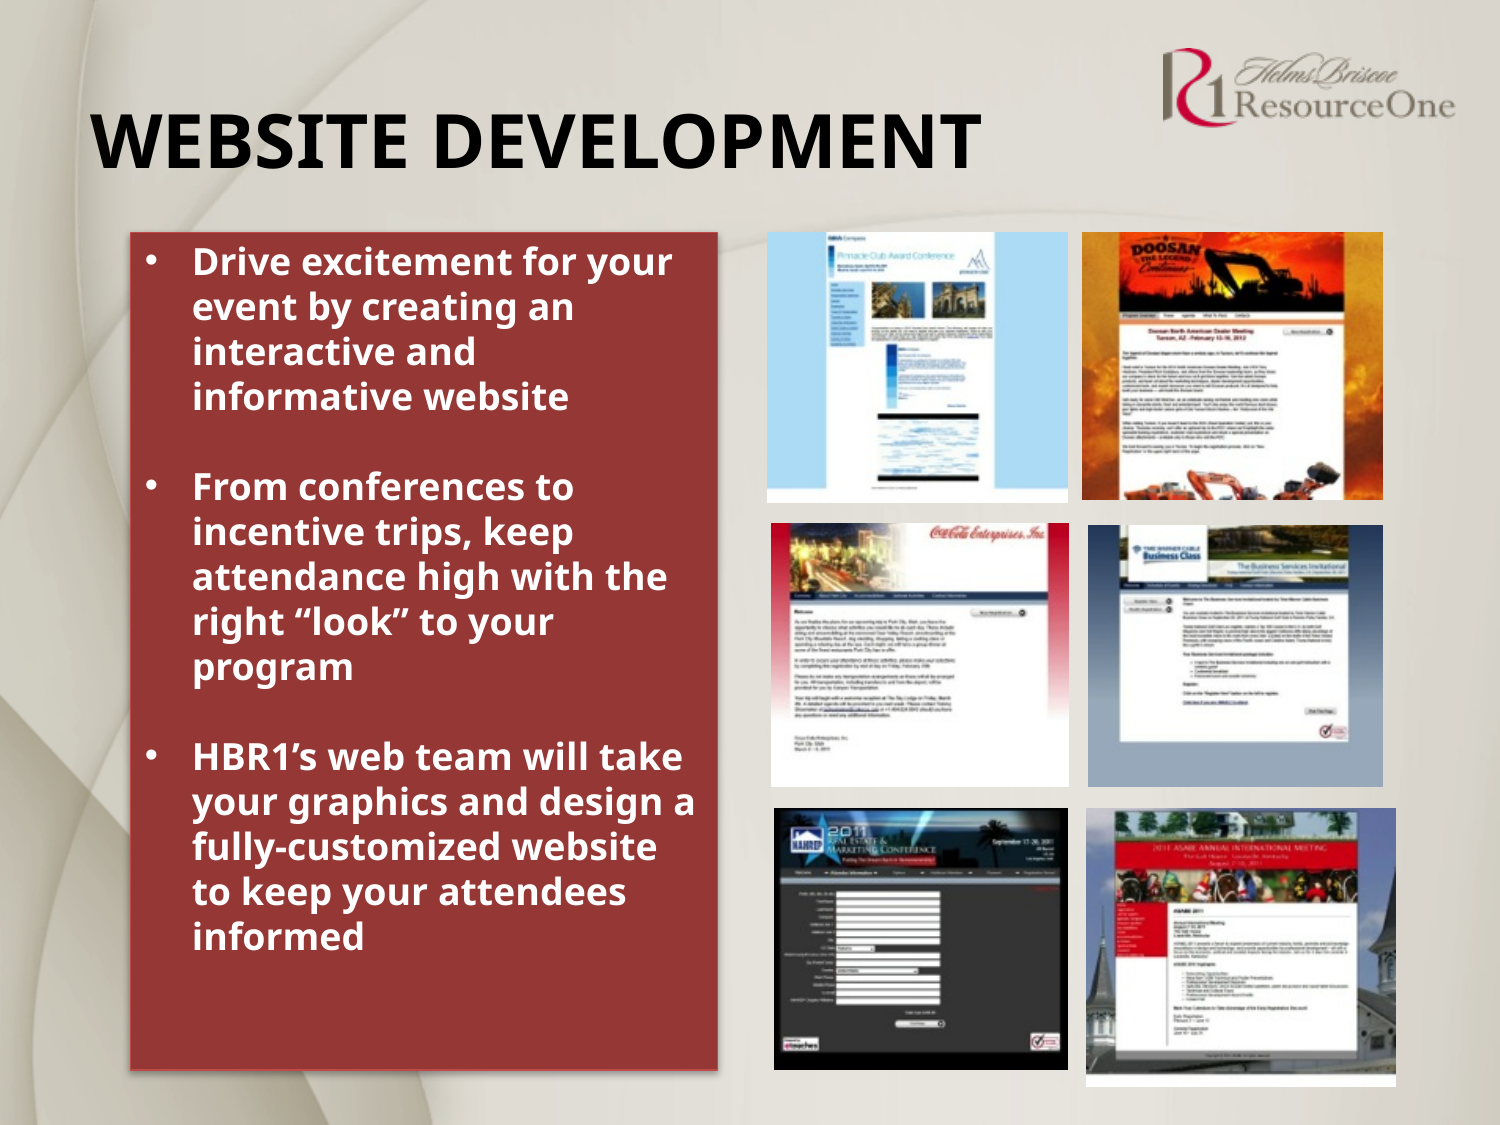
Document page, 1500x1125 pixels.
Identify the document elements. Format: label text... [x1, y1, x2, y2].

text_box Drive excitement for your event by creating an interactive and informative website From conferences to incentive trips, keep attendance high with the right “look” to your program HBR1’s web team will take your graphics and design a fully-customized website to keep your attendees informed [451, 232, 718, 1071]
picture [0, 0, 1500, 1125]
title Website development [486, 45, 1425, 233]
